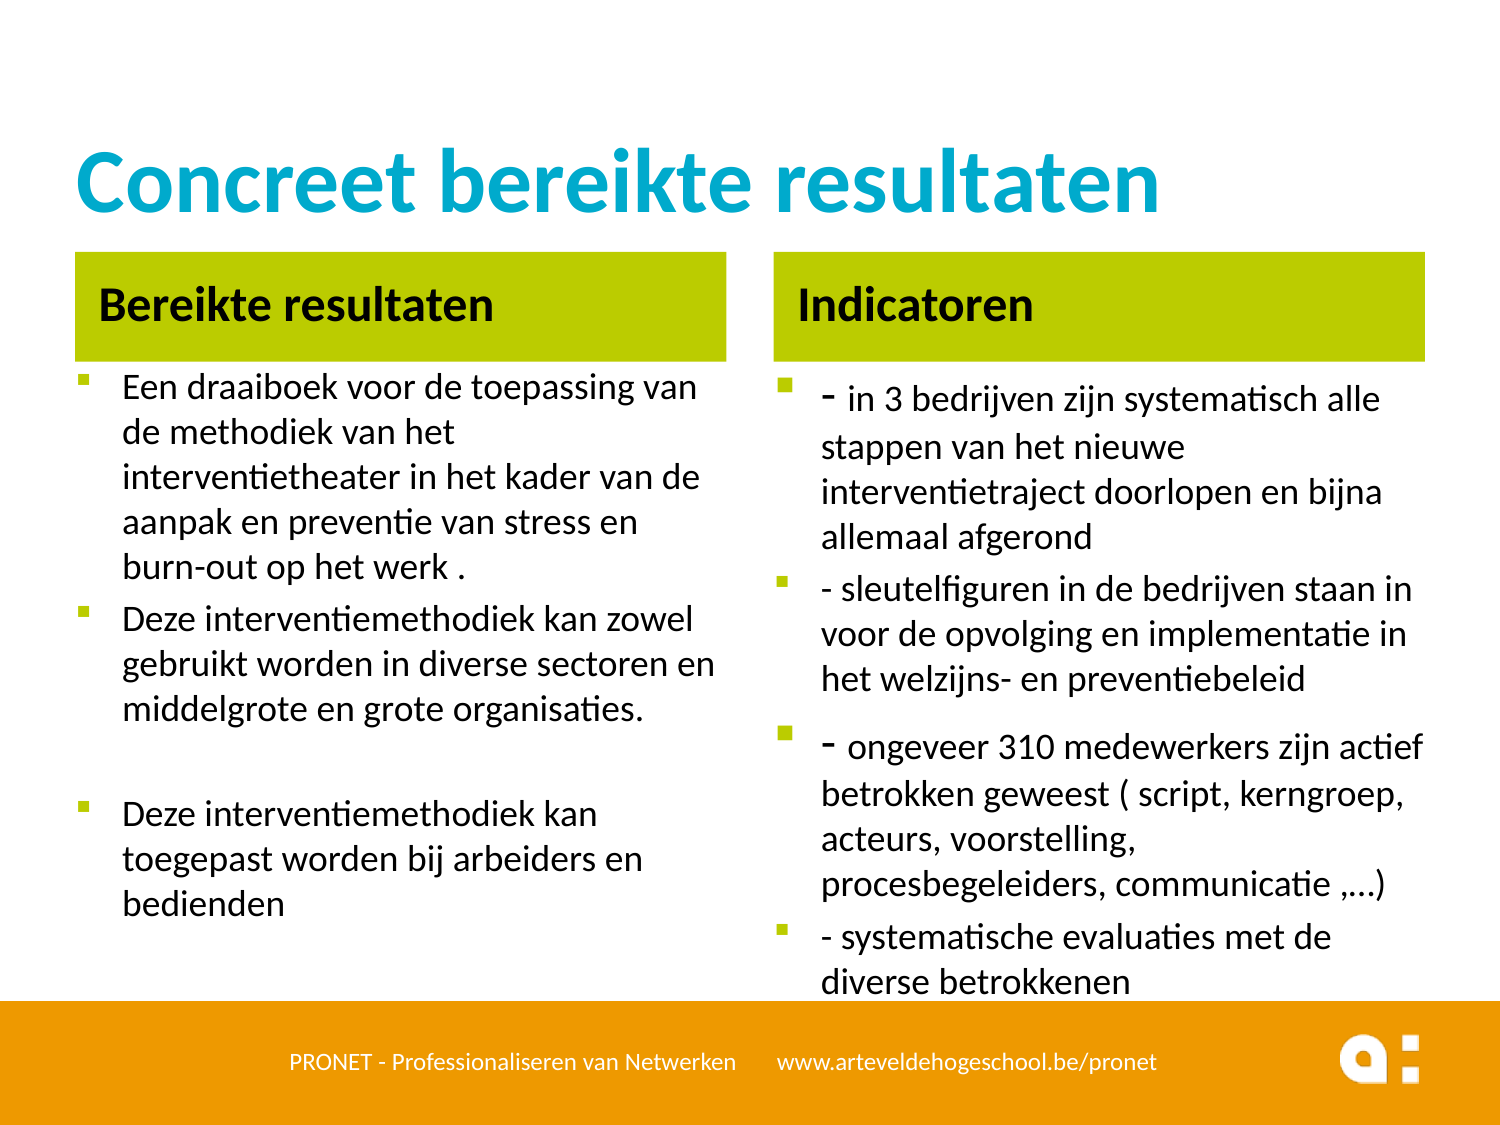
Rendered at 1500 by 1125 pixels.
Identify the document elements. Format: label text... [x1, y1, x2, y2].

picture [1340, 1034, 1419, 1084]
list Bereikte resultaten [74, 251, 727, 361]
list - in 3 bedrijven zijn systematisch alle stappen van het nieuwe interventietraject doorlopen en bijna allemaal afgerond - sleutelfiguren in de bedrijven staan in voor de opvolging en implementatie in het welzijns- en preventiebeleid - ongeveer 310 medewerkers zijn actief betrokken geweest ( script, kerngroep, acteurs, voorstelling, procesbegeleiders, communicatie ,…) - systematische evaluaties met de diverse betrokkenen [773, 361, 1426, 977]
list Indicatoren [773, 251, 1426, 361]
footer PRONET - Professionaliseren van Netwerken www.arteveldehogeschool.be/pronet [289, 1039, 1176, 1081]
title Concreet bereikte resultaten [76, 44, 1424, 233]
list Een draaiboek voor de toepassing van de methodiek van het interventietheater in het kader van de aanpak en preventie van stress en burn-out op het werk . Deze interventiemethodiek kan zowel gebruikt worden in diverse sectoren en middelgrote en grote organisaties. Deze interventiemethodiek kan toegepast worden bij arbeiders en bedienden [74, 361, 727, 977]
